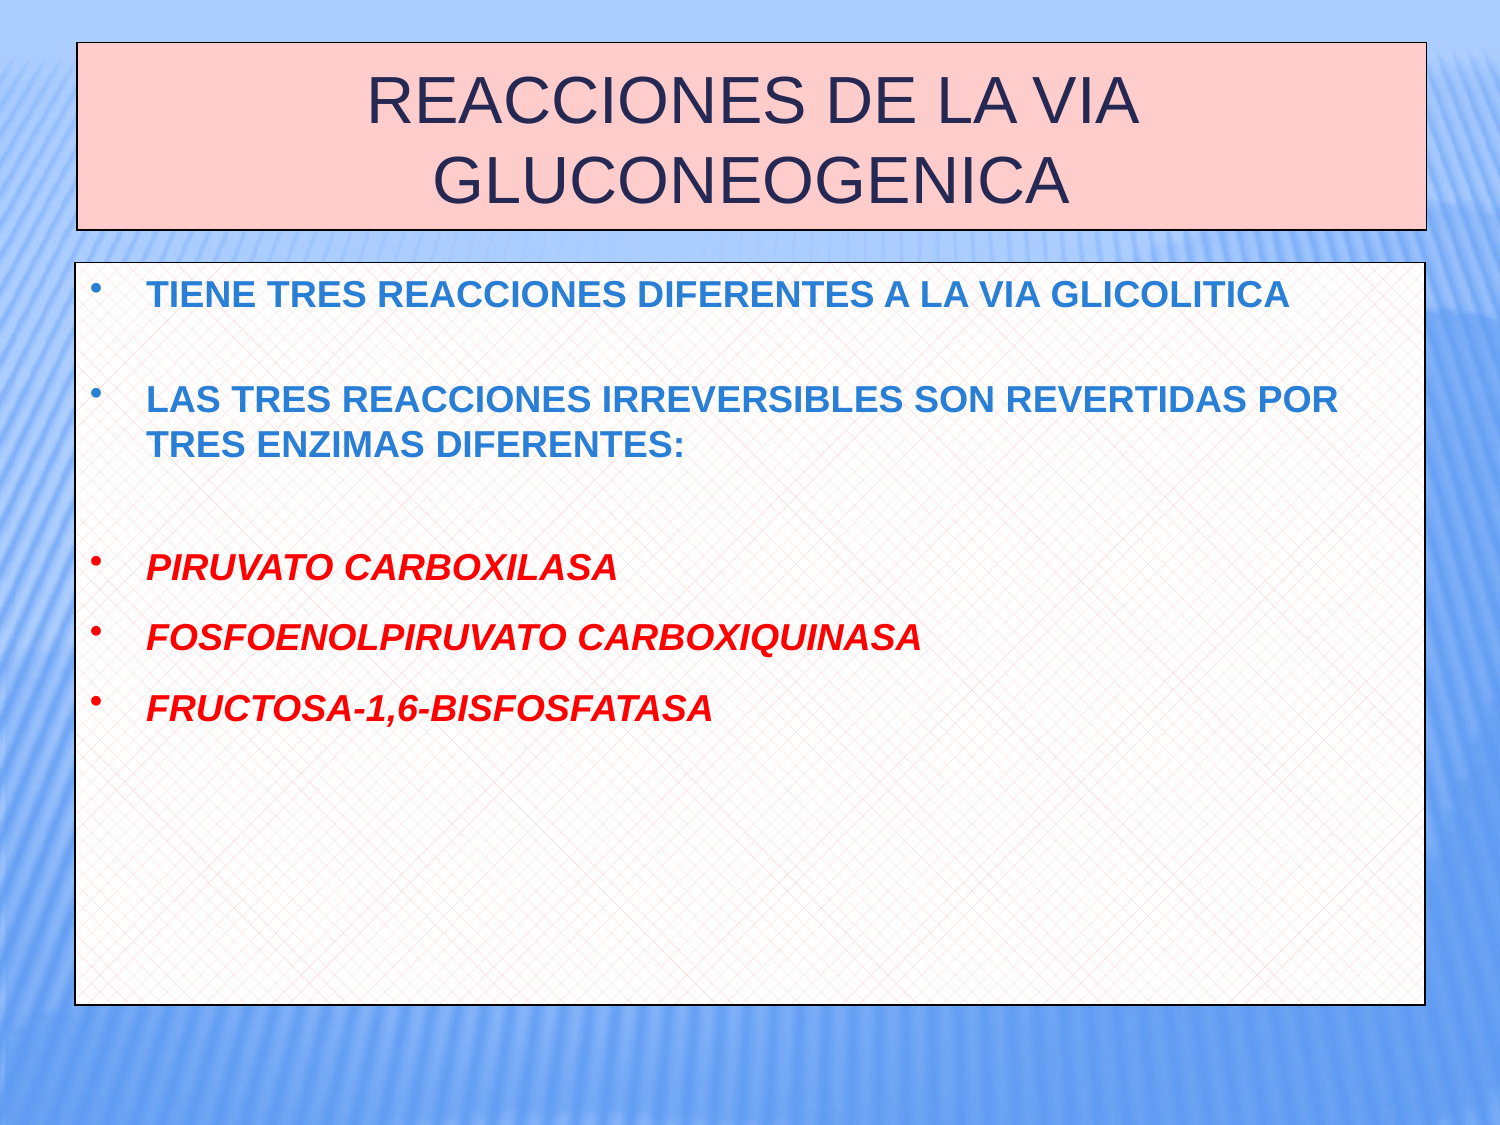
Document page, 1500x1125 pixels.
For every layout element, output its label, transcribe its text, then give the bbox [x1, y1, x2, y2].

title [76, 54, 1352, 243]
text_box REACCIONES DE LA VIA GLUCONEOGENICA [76, 42, 1427, 231]
text_box TIENE TRES REACCIONES DIFERENTES A LA VIA GLICOLITICA LAS TRES REACCIONES IRREVERSIBLES SON REVERTIDAS POR TRES ENZIMAS DIFERENTES: PIRUVATO CARBOXILASA FOSFOENOLPIRUVATO CARBOXIQUINASA FRUCTOSA-1,6-BISFOSFATASA [74, 262, 1425, 1005]
